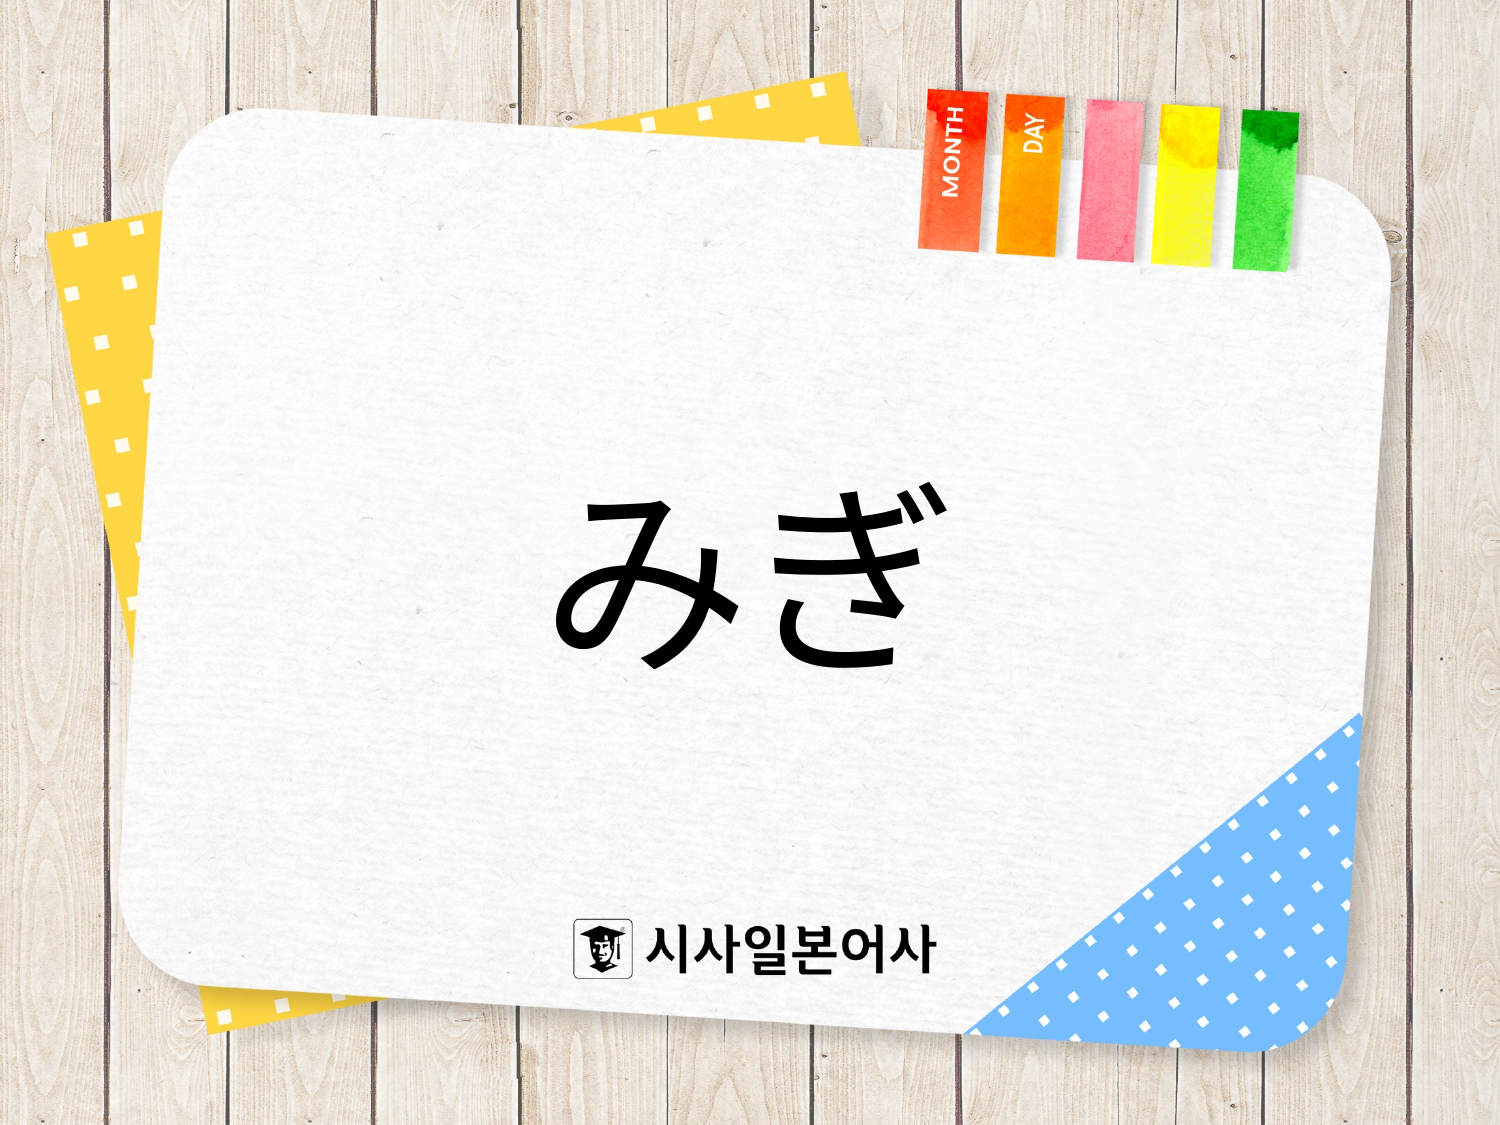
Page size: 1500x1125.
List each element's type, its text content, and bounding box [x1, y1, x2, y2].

title みぎ [75, 338, 1425, 811]
picture [0, 0, 1500, 1125]
